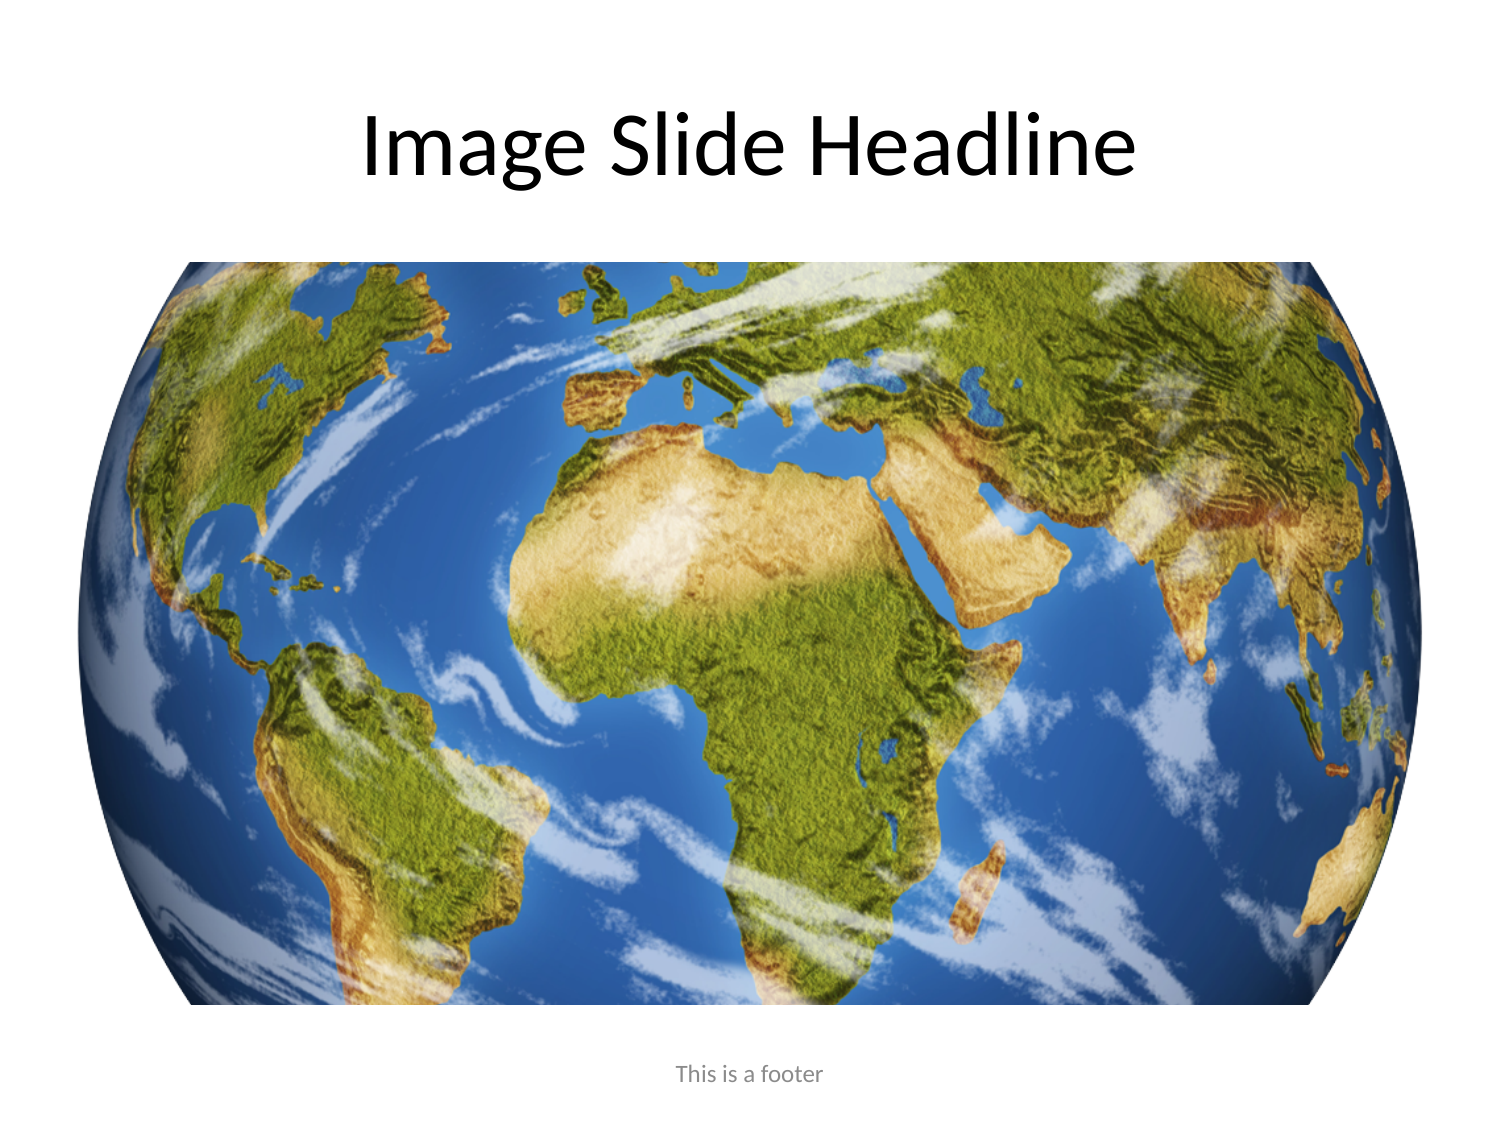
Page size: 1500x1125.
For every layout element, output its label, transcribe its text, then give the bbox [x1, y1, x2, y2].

title Image Slide Headline [75, 45, 1425, 233]
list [74, 262, 1426, 1006]
footer This is a footer [512, 1042, 988, 1103]
